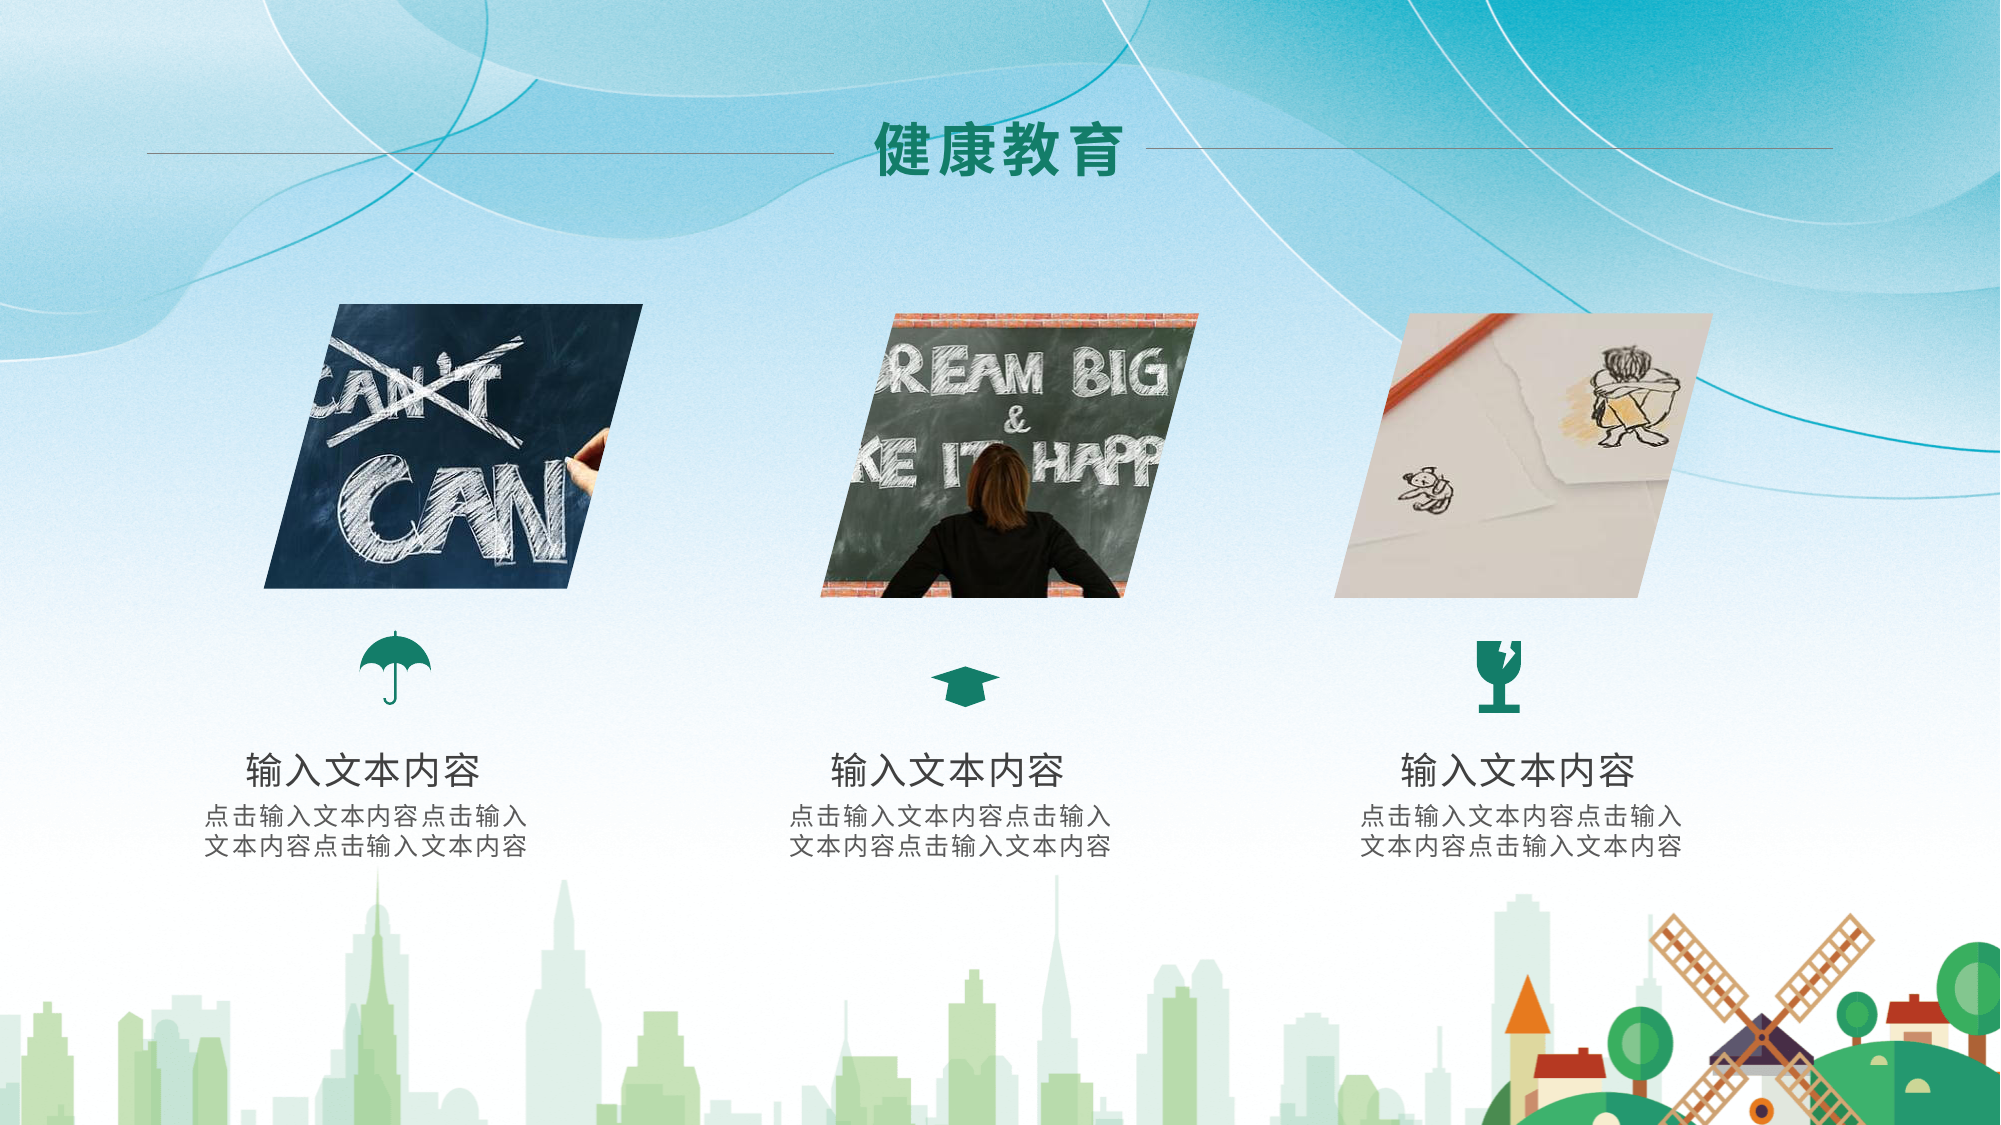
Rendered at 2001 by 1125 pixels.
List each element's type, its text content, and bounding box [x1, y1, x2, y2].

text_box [190, 739, 569, 929]
text_box [1476, 641, 1521, 713]
text_box [930, 666, 1000, 708]
picture [0, 0, 2000, 1125]
text_box [358, 628, 434, 707]
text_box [1345, 739, 1725, 929]
text_box 健康教育 [859, 105, 1141, 191]
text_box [775, 739, 1154, 929]
